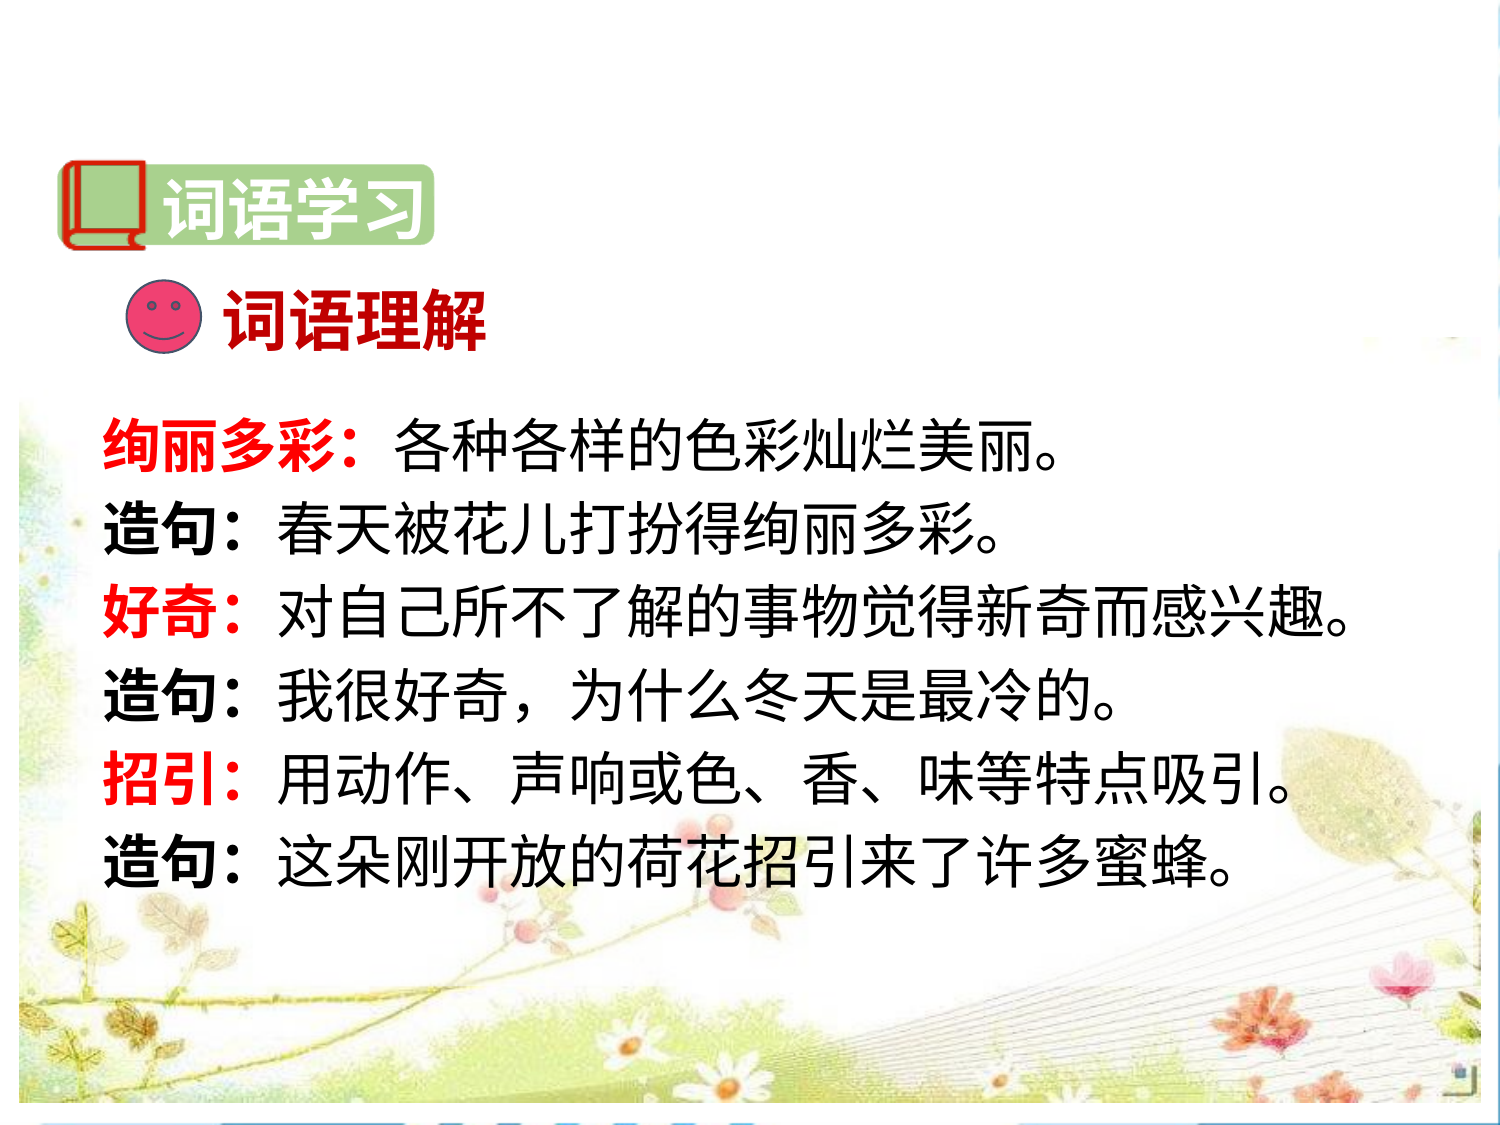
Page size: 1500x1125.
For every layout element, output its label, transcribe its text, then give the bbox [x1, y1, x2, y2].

text_box [126, 280, 202, 337]
text_box 词语学习 [174, 160, 509, 256]
text_box 词语理解 [206, 271, 605, 337]
picture [0, 0, 1500, 1125]
